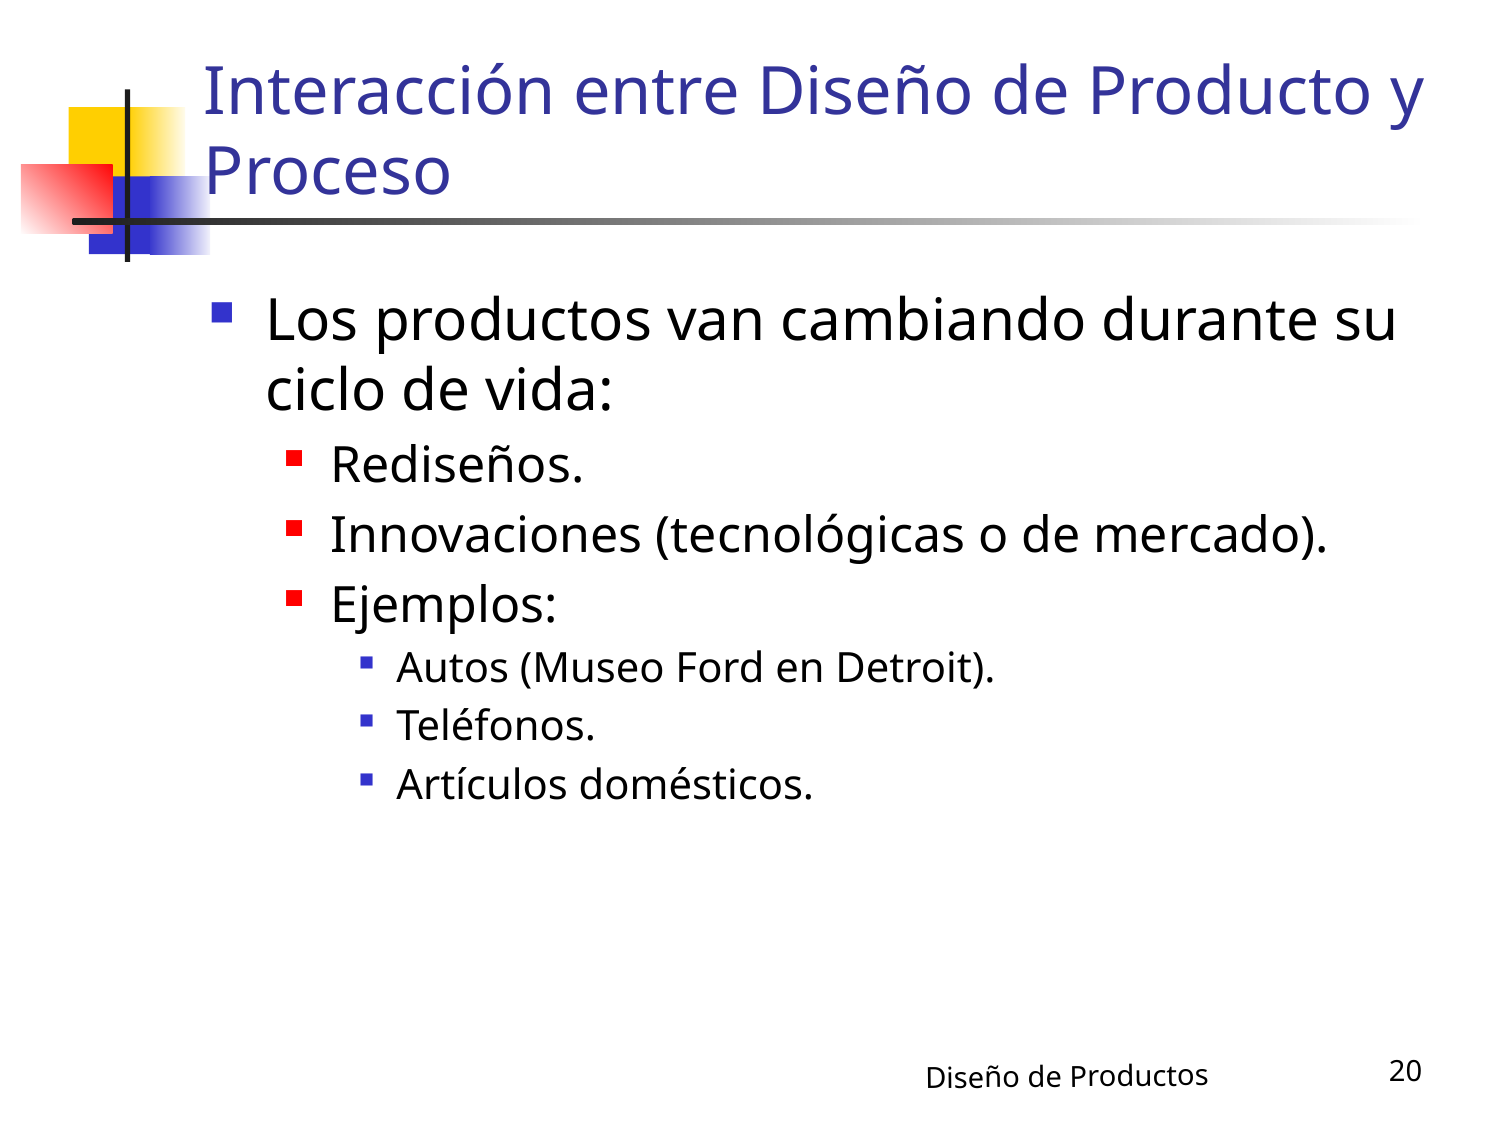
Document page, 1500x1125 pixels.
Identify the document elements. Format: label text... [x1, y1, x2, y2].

footer Diseño de Productos [794, 1028, 1422, 1109]
slide_number 20 [1124, 1024, 1438, 1101]
list Los productos van cambiando durante su ciclo de vida: Rediseños. Innovaciones (tecnológicas o de mercado). Ejemplos: Autos (Museo Ford en Detroit). Teléfonos. Artículos domésticos. [193, 274, 1470, 1007]
title Interacción entre Diseño de Producto y Proceso [188, 27, 1468, 216]
